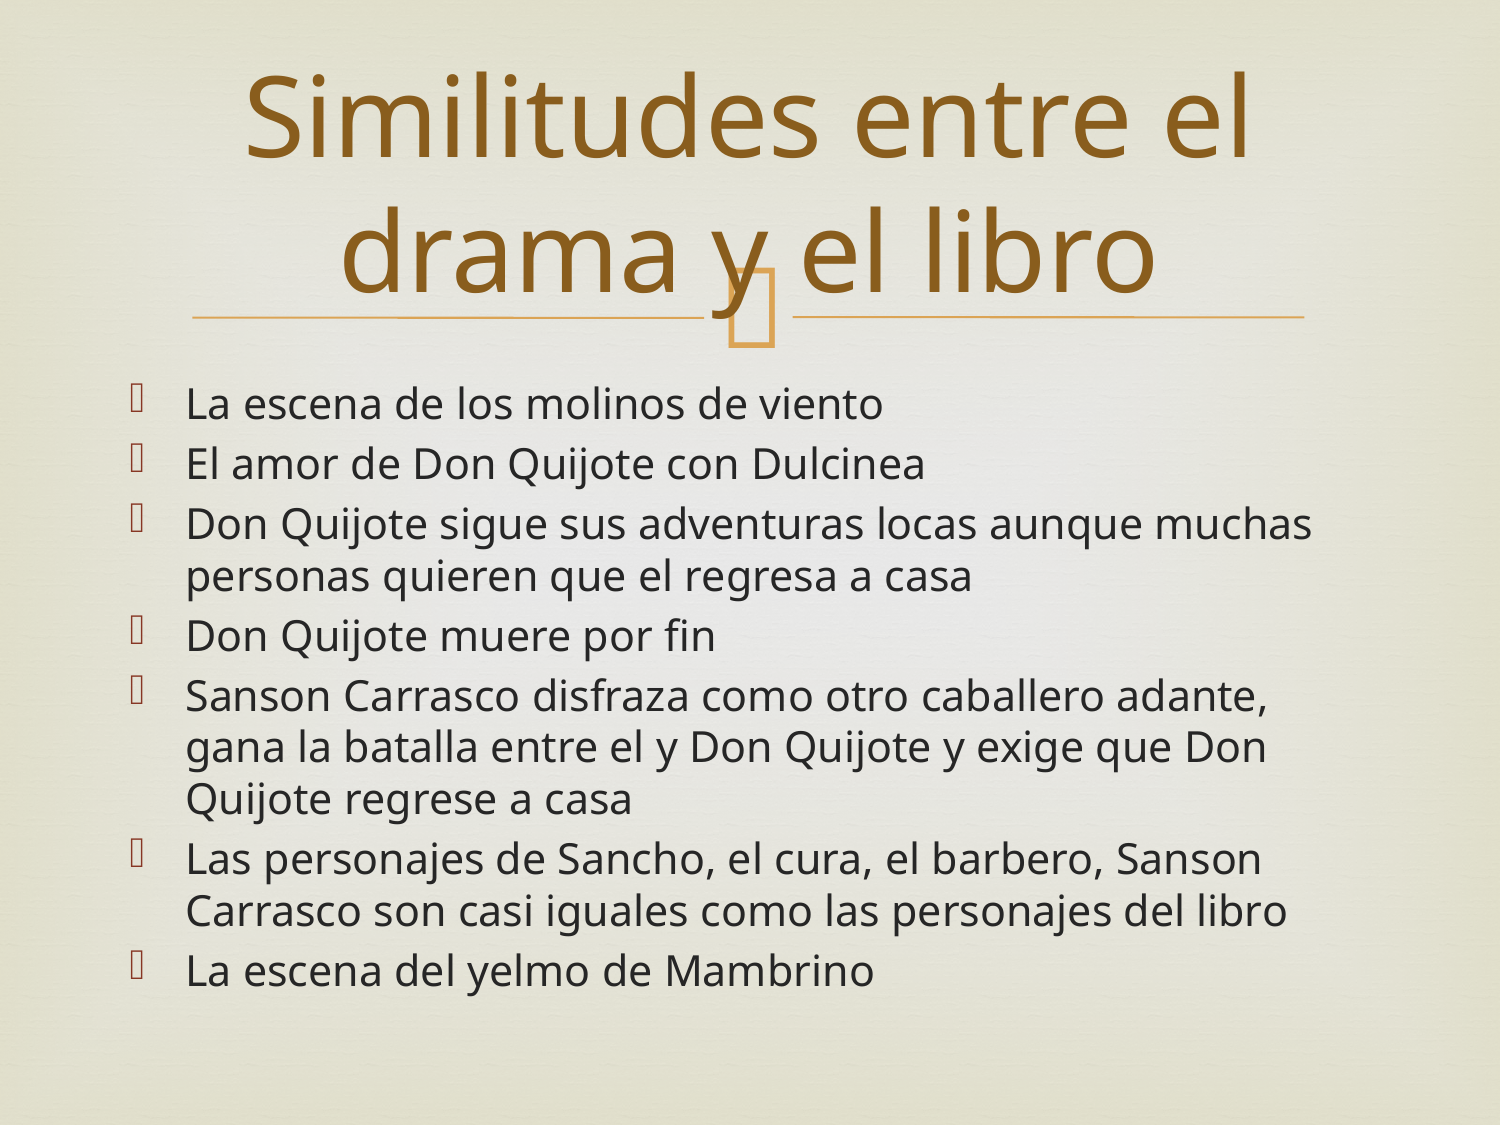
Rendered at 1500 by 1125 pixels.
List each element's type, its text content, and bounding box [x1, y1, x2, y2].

title Similitudes entre el drama y el libro [112, 93, 1386, 267]
list La escena de los molinos de viento El amor de Don Quijote con Dulcinea Don Quijote sigue sus adventuras locas aunque muchas personas quieren que el regresa a casa Don Quijote muere por fin Sanson Carrasco disfraza como otro caballero adante, gana la batalla entre el y Don Quijote y exige que Don Quijote regrese a casa Las personajes de Sancho, el cura, el barbero, Sanson Carrasco son casi iguales como las personajes del libro La escena del yelmo de Mambrino [114, 368, 1386, 1005]
